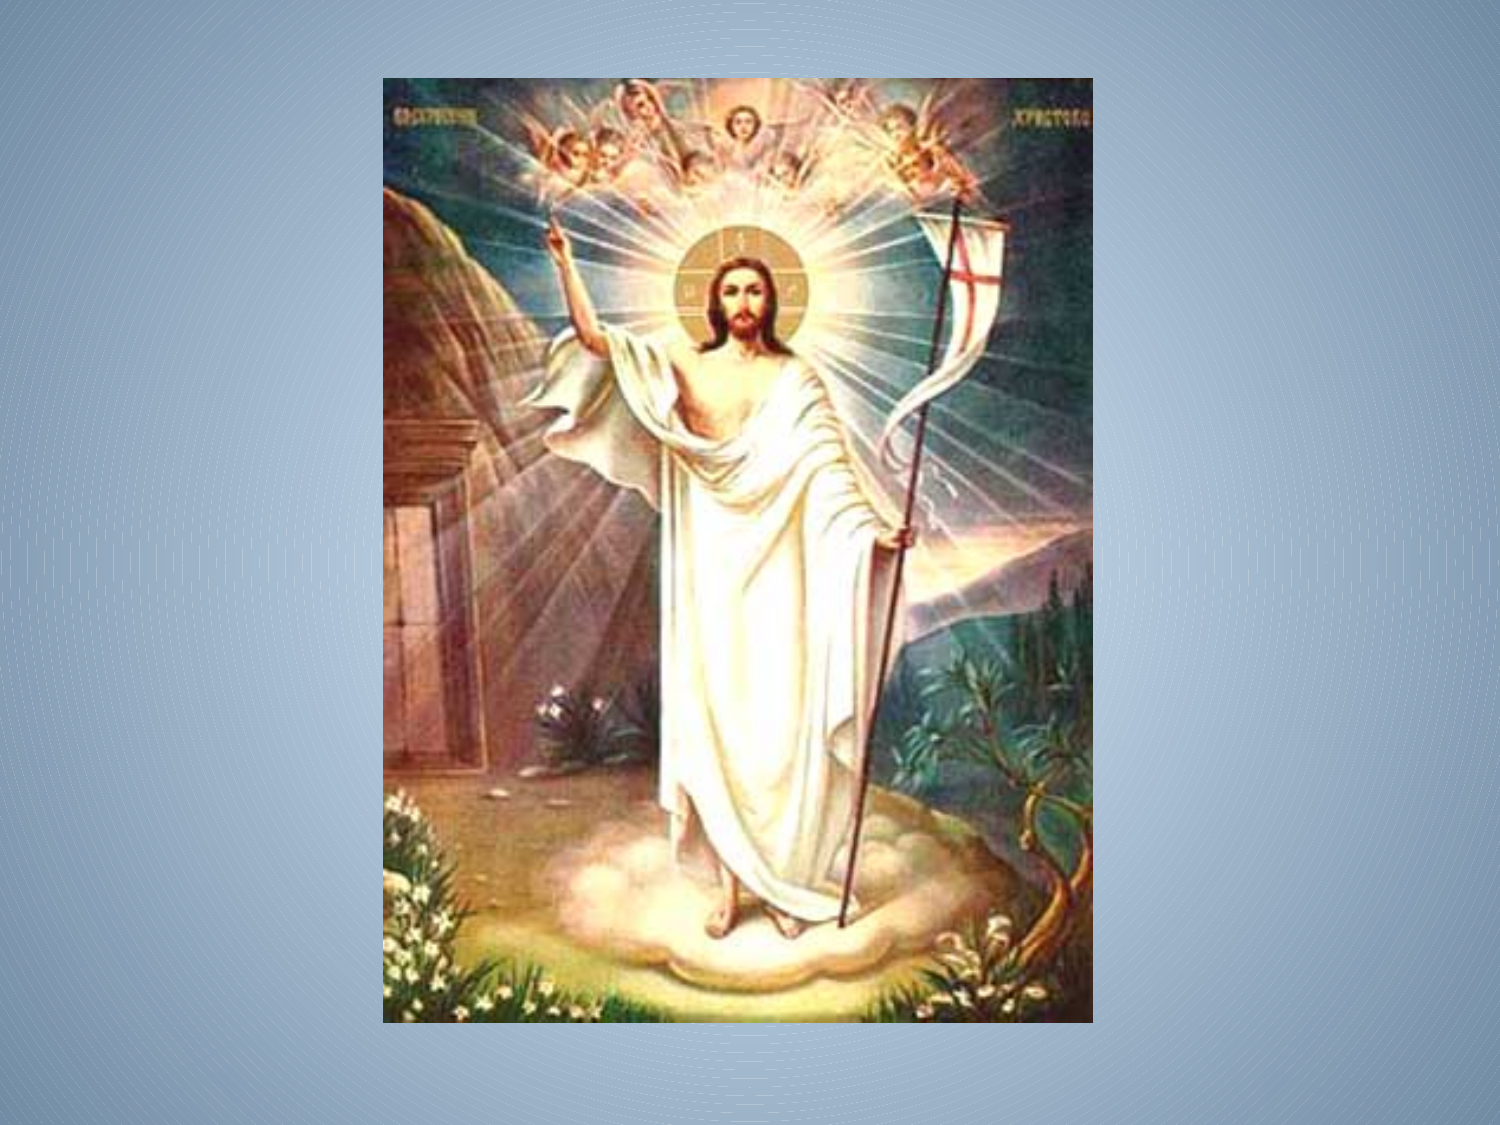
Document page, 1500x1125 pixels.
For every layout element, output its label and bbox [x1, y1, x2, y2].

picture [383, 77, 1093, 1024]
